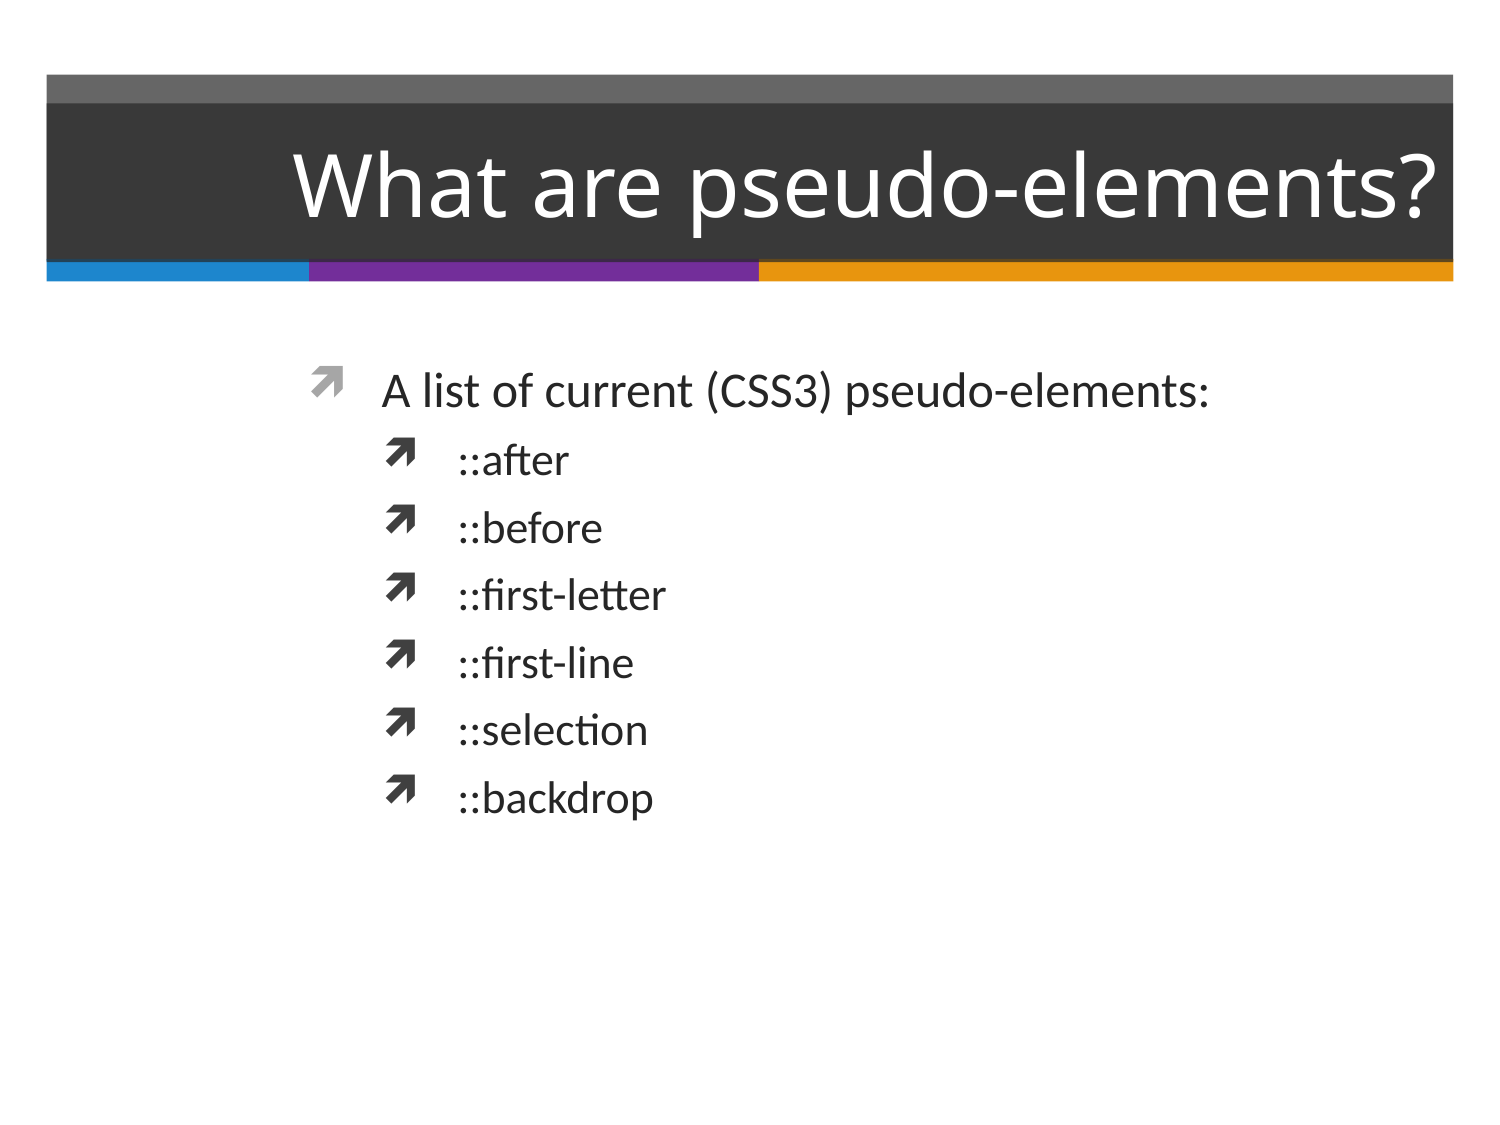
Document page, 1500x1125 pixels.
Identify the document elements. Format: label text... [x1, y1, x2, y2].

title What are pseudo-elements? [46, 103, 1454, 263]
list A list of current (CSS3) pseudo-elements: ::after ::before ::first-letter ::first-line ::selection ::backdrop [292, 350, 1454, 1005]
